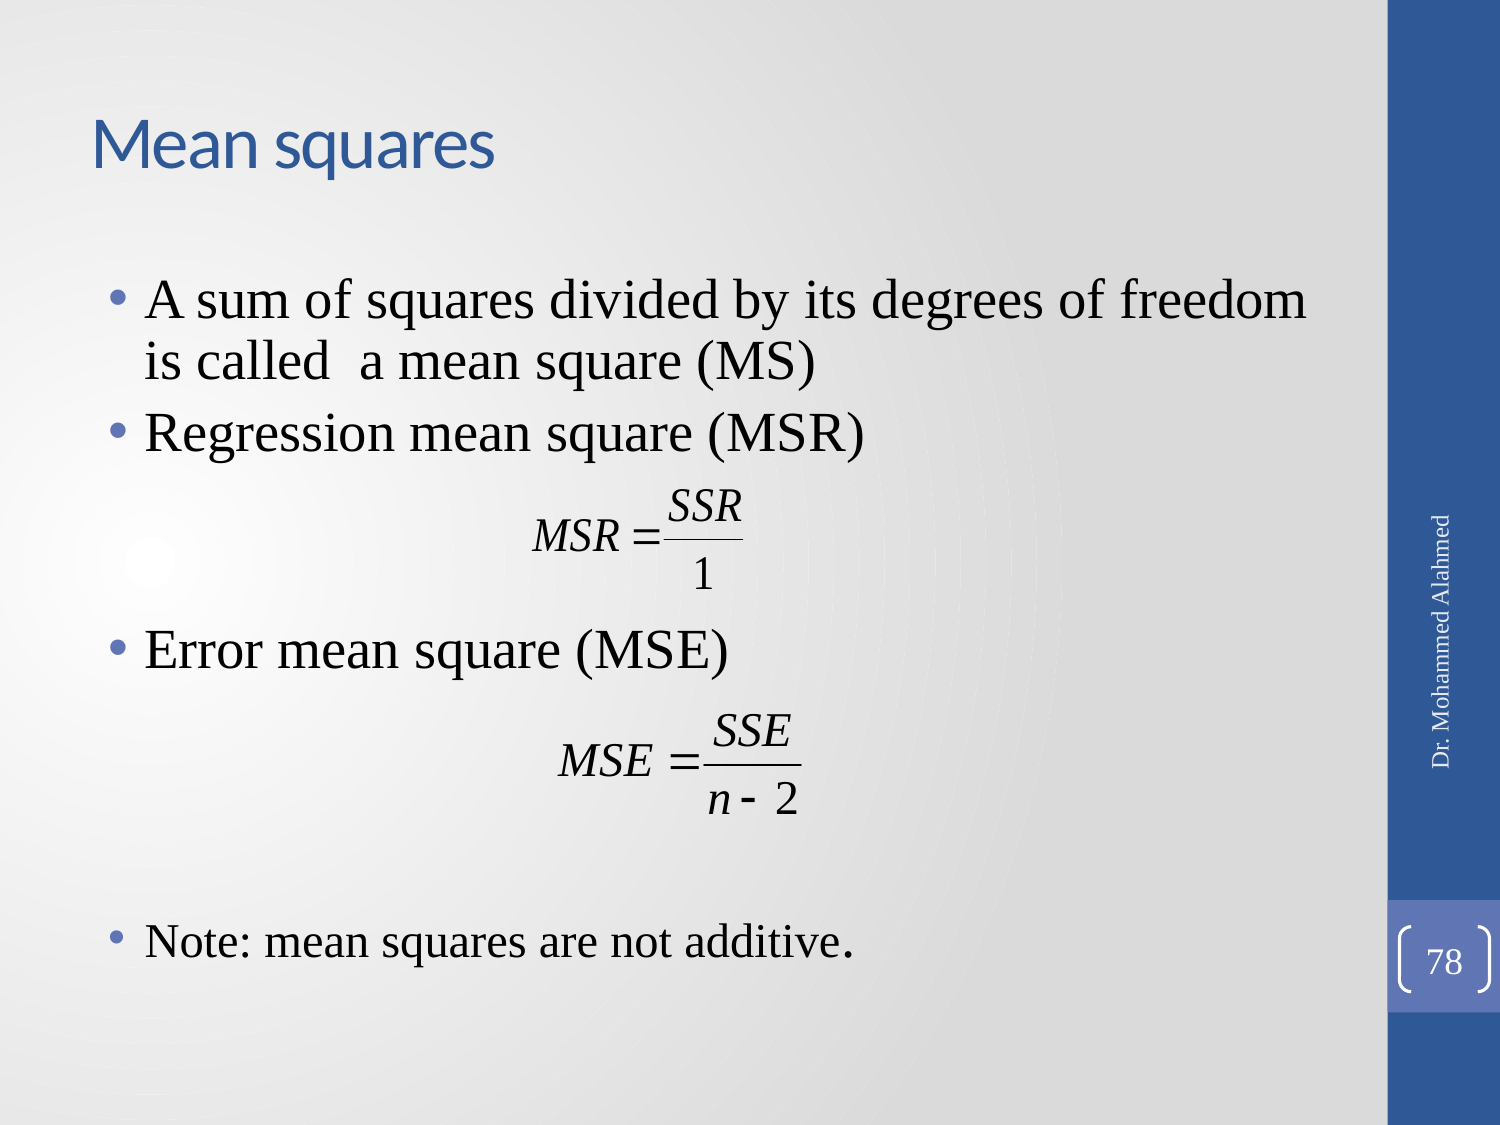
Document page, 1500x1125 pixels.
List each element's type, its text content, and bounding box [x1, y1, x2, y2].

footer Dr. Mohammed Alahmed [1408, 500, 1469, 889]
slide_number 78 [1397, 925, 1492, 994]
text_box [524, 474, 751, 601]
title Mean squares [75, 45, 1325, 233]
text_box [549, 699, 813, 826]
list A sum of squares divided by its degrees of freedom is called a mean square (MS) Regression mean square (MSR) Error mean square (MSE) Note: mean squares are not additive. [75, 262, 1325, 1050]
